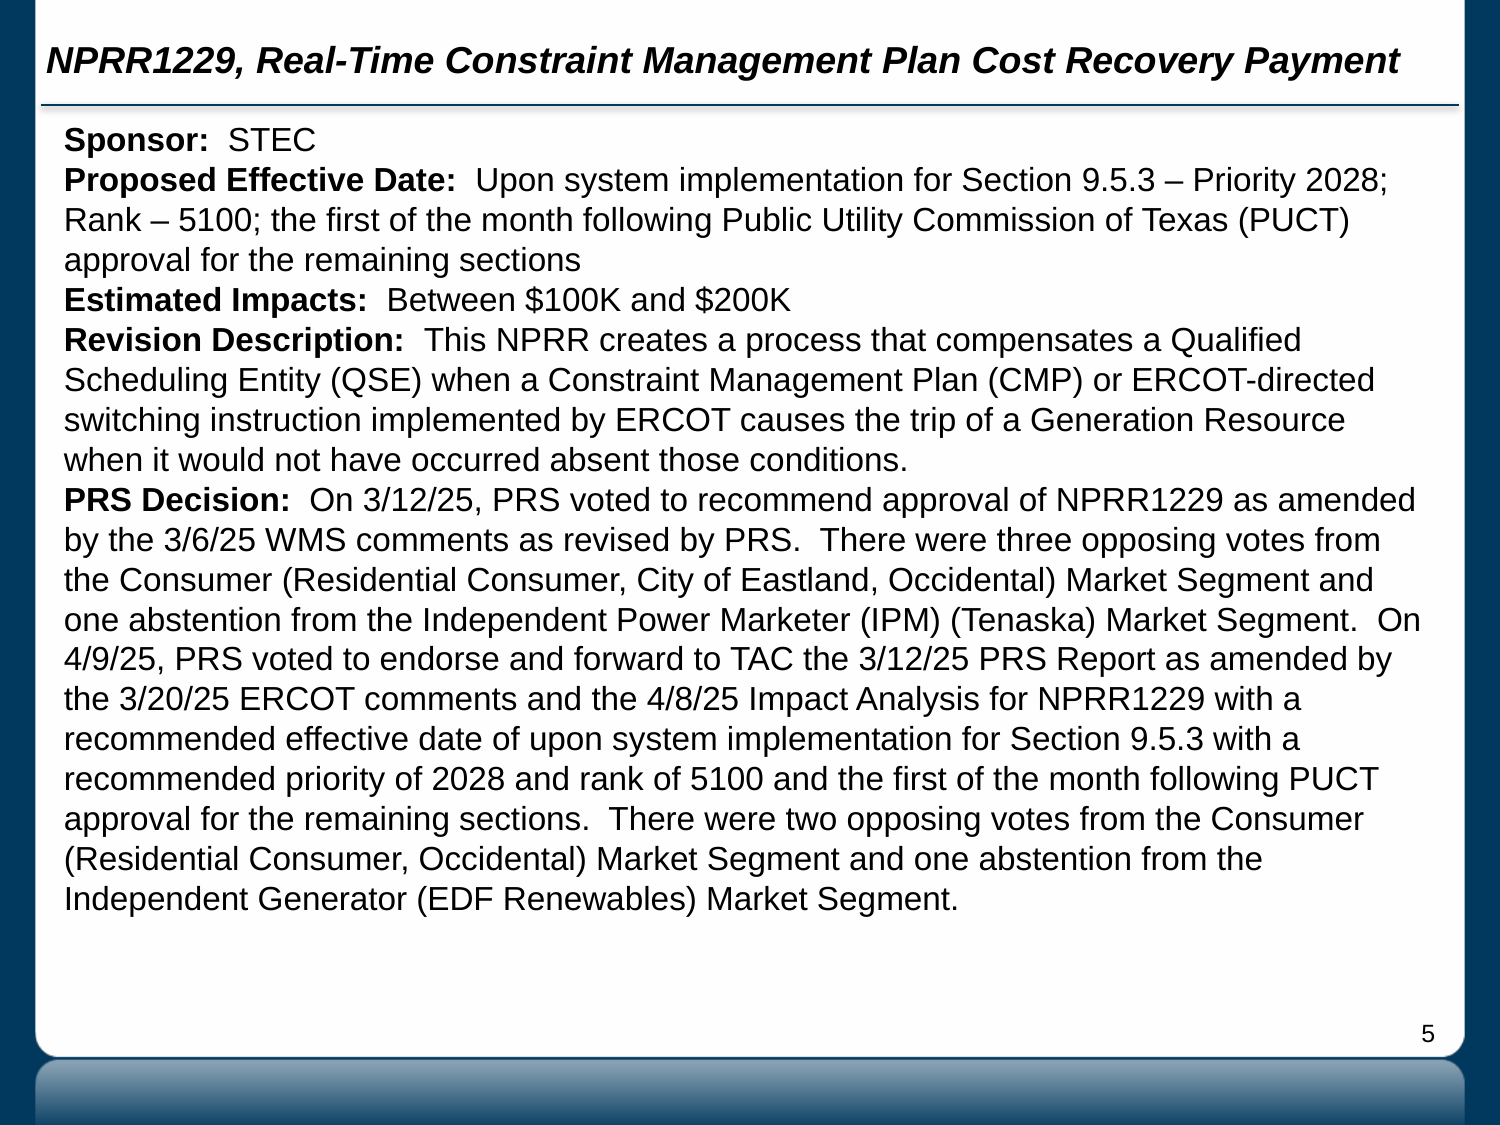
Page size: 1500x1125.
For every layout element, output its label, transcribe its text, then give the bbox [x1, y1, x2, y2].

text_box Sponsor: STEC Proposed Effective Date: Upon system implementation for Section 9.5.3 – Priority 2028; Rank – 5100; the first of the month following Public Utility Commission of Texas (PUCT) approval for the remaining sections Estimated Impacts: Between $100K and $200K Revision Description: This NPRR creates a process that compensates a Qualified Scheduling Entity (QSE) when a Constraint Management Plan (CMP) or ERCOT-directed switching instruction implemented by ERCOT causes the trip of a Generation Resource when it would not have occurred absent those conditions. PRS Decision: On 3/12/25, PRS voted to recommend approval of NPRR1229 as amended by the 3/6/25 WMS comments as revised by PRS. There were three opposing votes from the Consumer (Residential Consumer, City of Eastland, Occidental) Market Segment and one abstention from the Independent Power Marketer (IPM) (Tenaska) Market Segment. On 4/9/25, PRS voted to endorse and forward to TAC the 3/12/25 PRS Report as amended by the 3/20/25 ERCOT comments and the 4/8/25 Impact Analysis for NPRR1229 with a recommended effective date of upon system implementation for Section 9.5.3 with a recommended priority of 2028 and rank of 5100 and the first of the month following PUCT approval for the remaining sections. There were two opposing votes from the Consumer (Residential Consumer, Occidental) Market Segment and one abstention from the Independent Generator (EDF Renewables) Market Segment. [11, 111, 1444, 925]
title NPRR1229, Real-Time Constraint Management Plan Cost Recovery Payment [31, 20, 1464, 97]
picture [35, 0, 1465, 1125]
